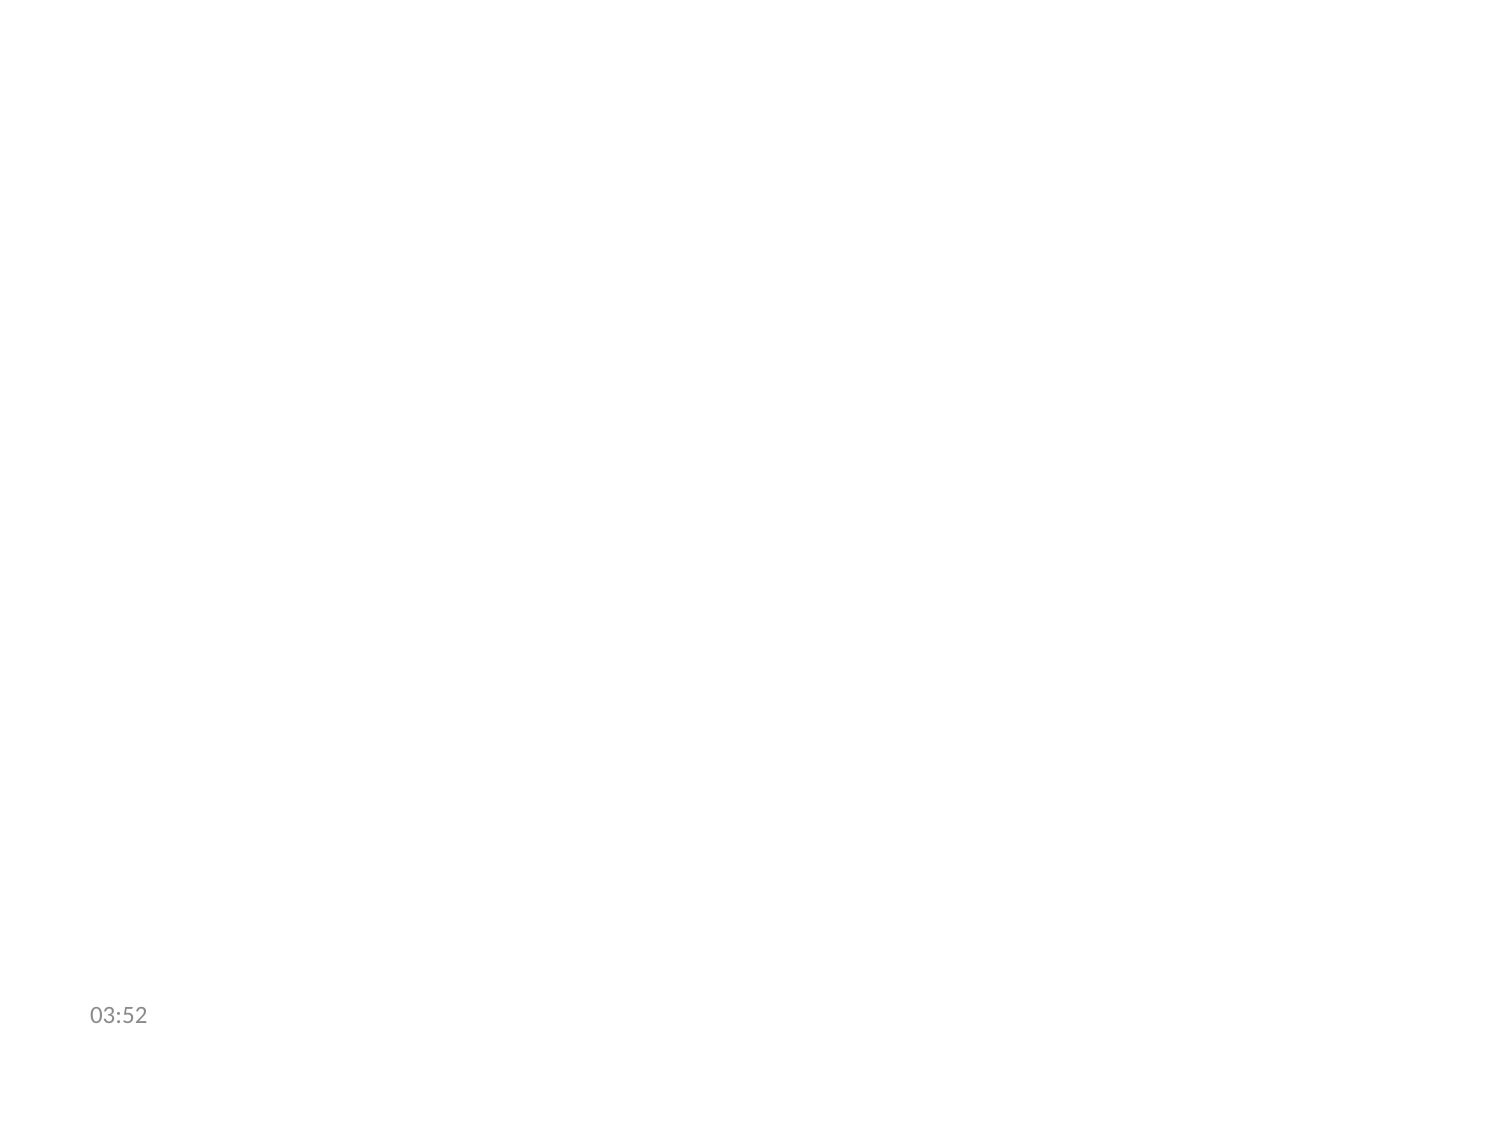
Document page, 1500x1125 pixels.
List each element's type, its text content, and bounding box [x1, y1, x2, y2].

text_box 15:35 [75, 983, 425, 1044]
